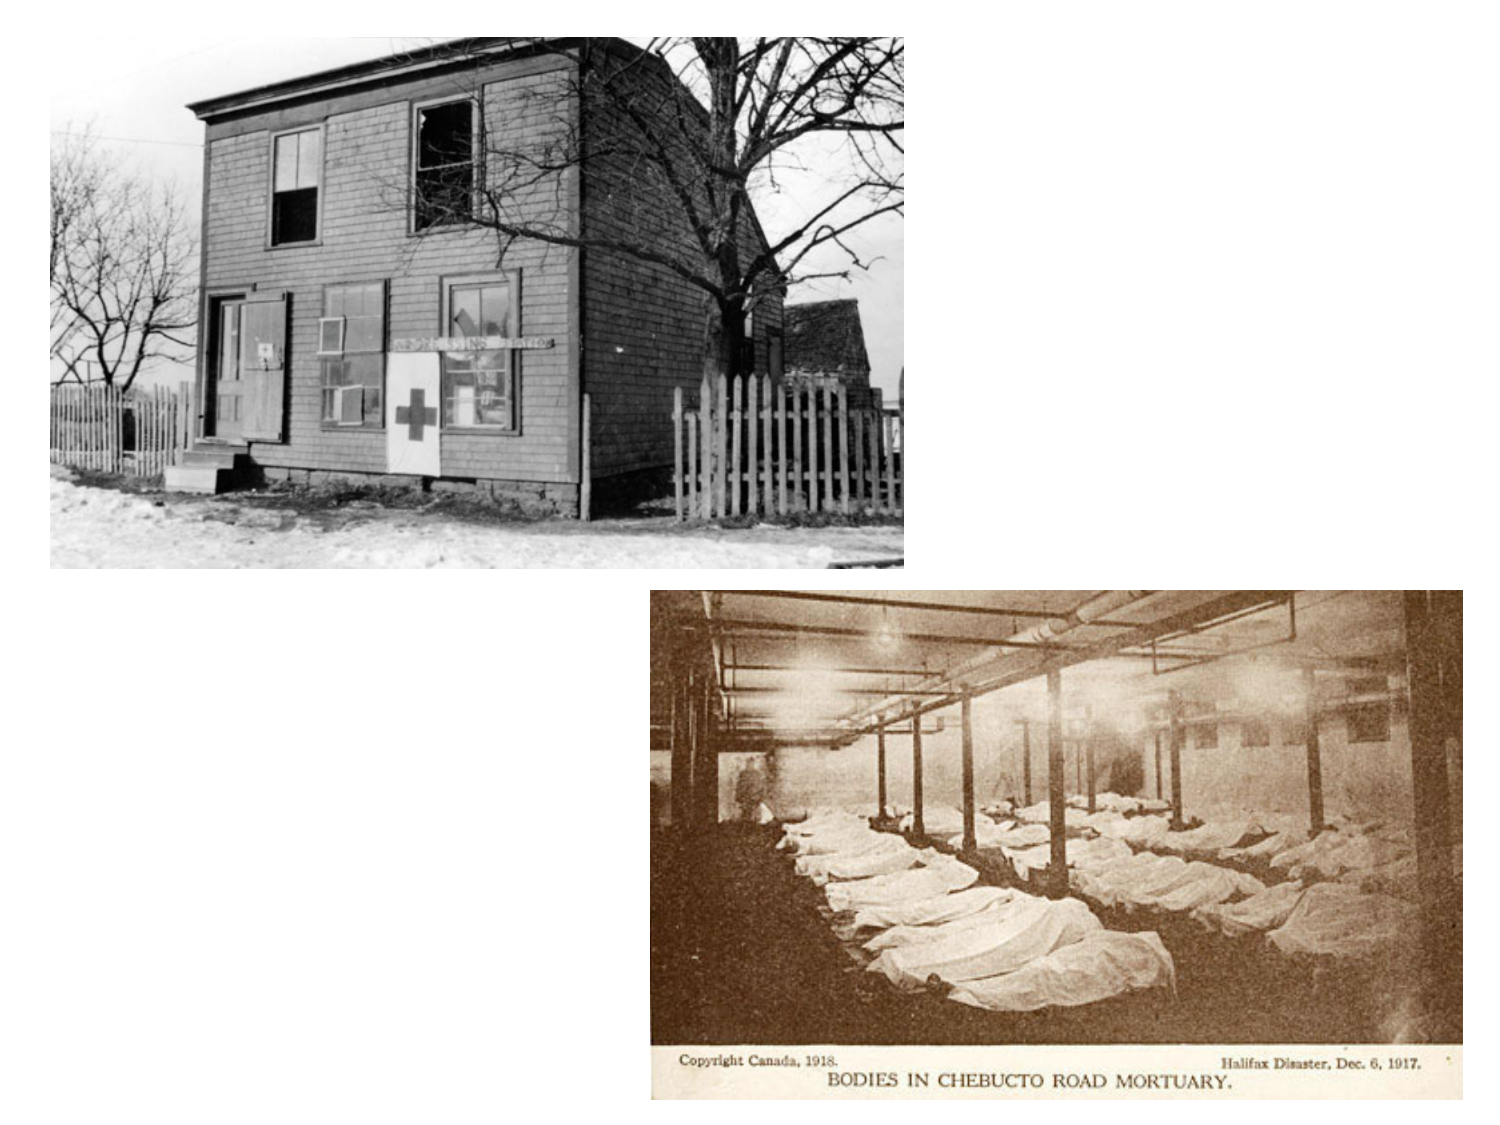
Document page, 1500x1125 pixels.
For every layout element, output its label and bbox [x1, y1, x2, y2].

list [649, 590, 1463, 1101]
picture [49, 37, 904, 569]
